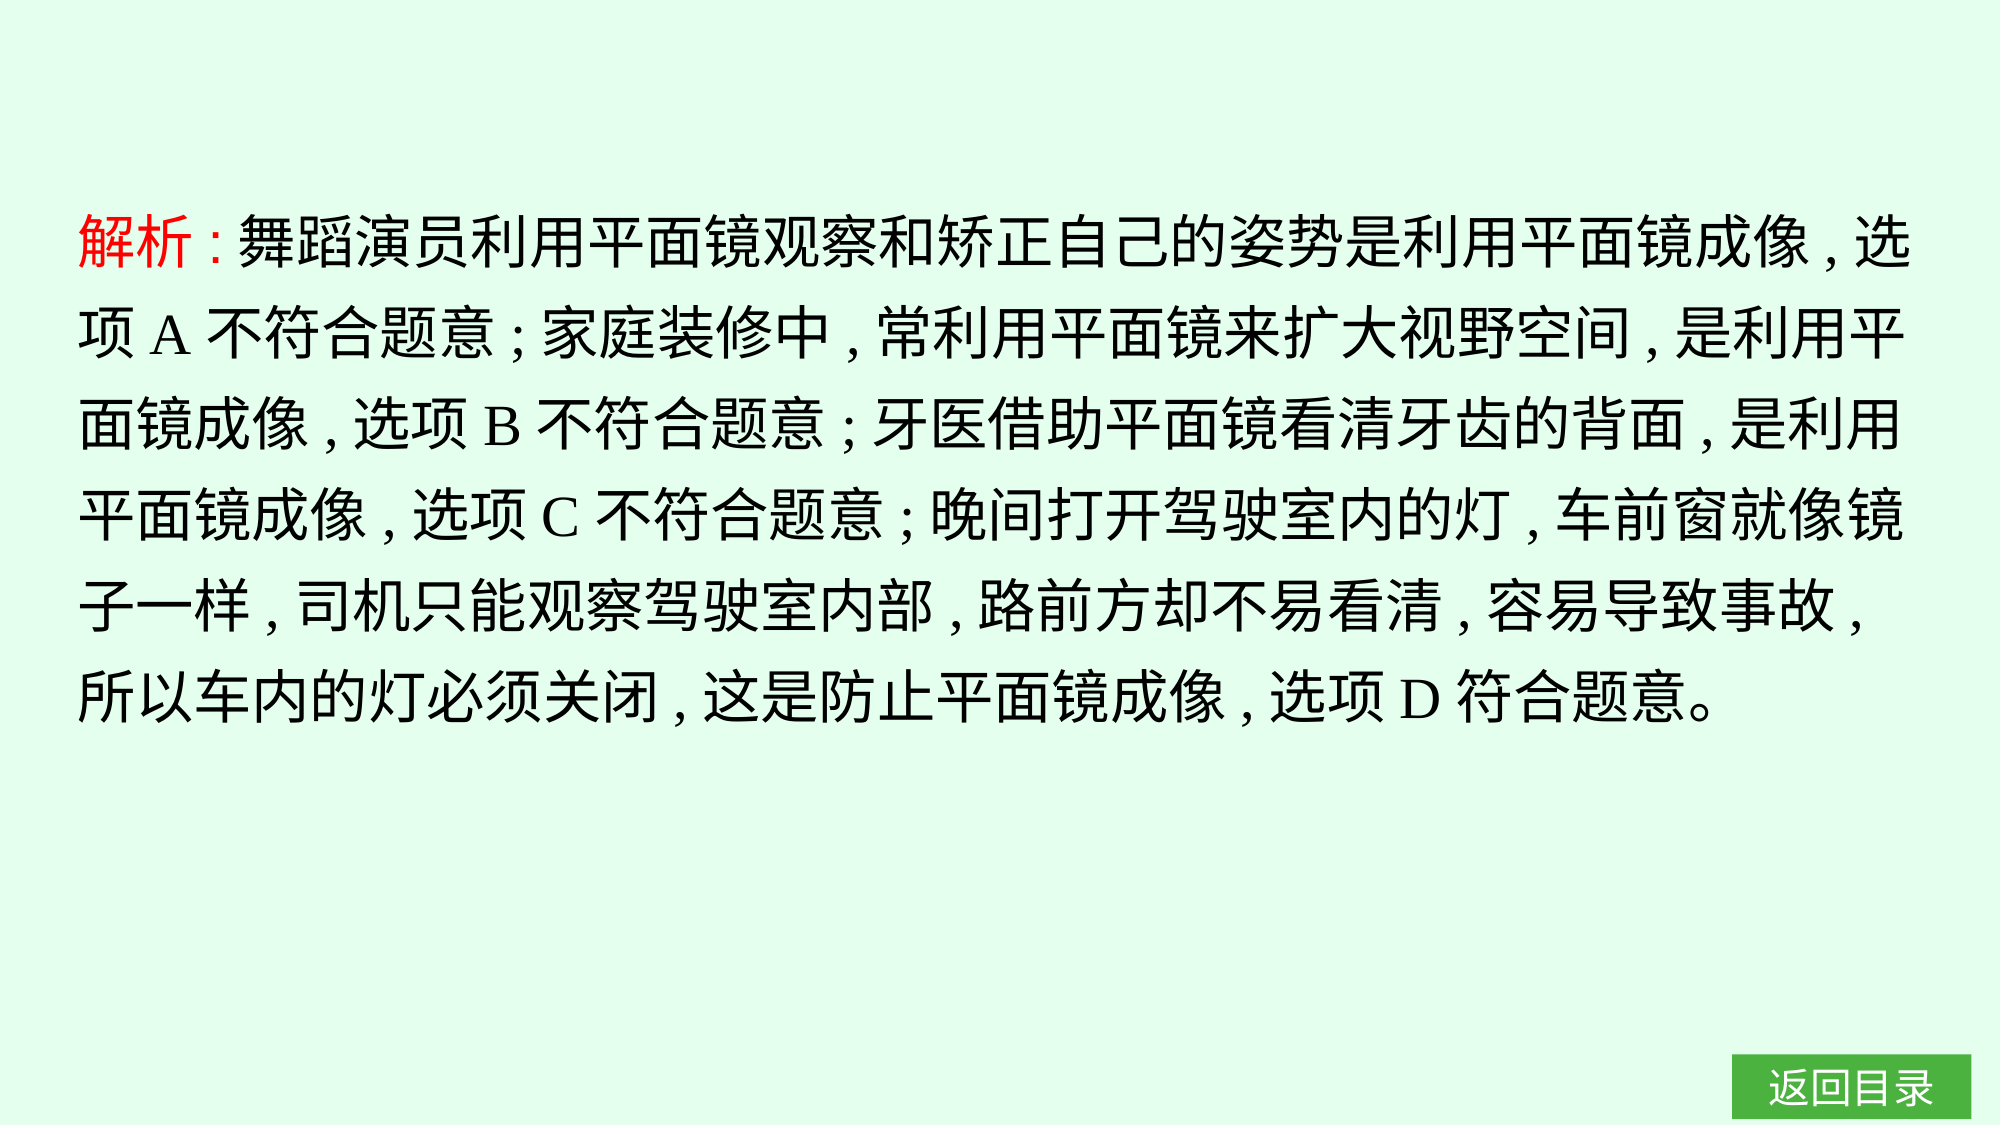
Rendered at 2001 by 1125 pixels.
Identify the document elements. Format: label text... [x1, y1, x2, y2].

text_box 解析:舞蹈演员利用平面镜观察和矫正自己的姿势是利用平面镜成像,选项A不符合题意;家庭装修中,常利用平面镜来扩大视野空间,是利用平面镜成像,选项B不符合题意;牙医借助平面镜看清牙齿的背面,是利用平面镜成像,选项C不符合题意;晚间打开驾驶室内的灯,车前窗就像镜子一样,司机只能观察驾驶室内部,路前方却不易看清,容易导致事故,所以车内的灯必须关闭,这是防止平面镜成像,选项D符合题意。 [62, 177, 1938, 738]
